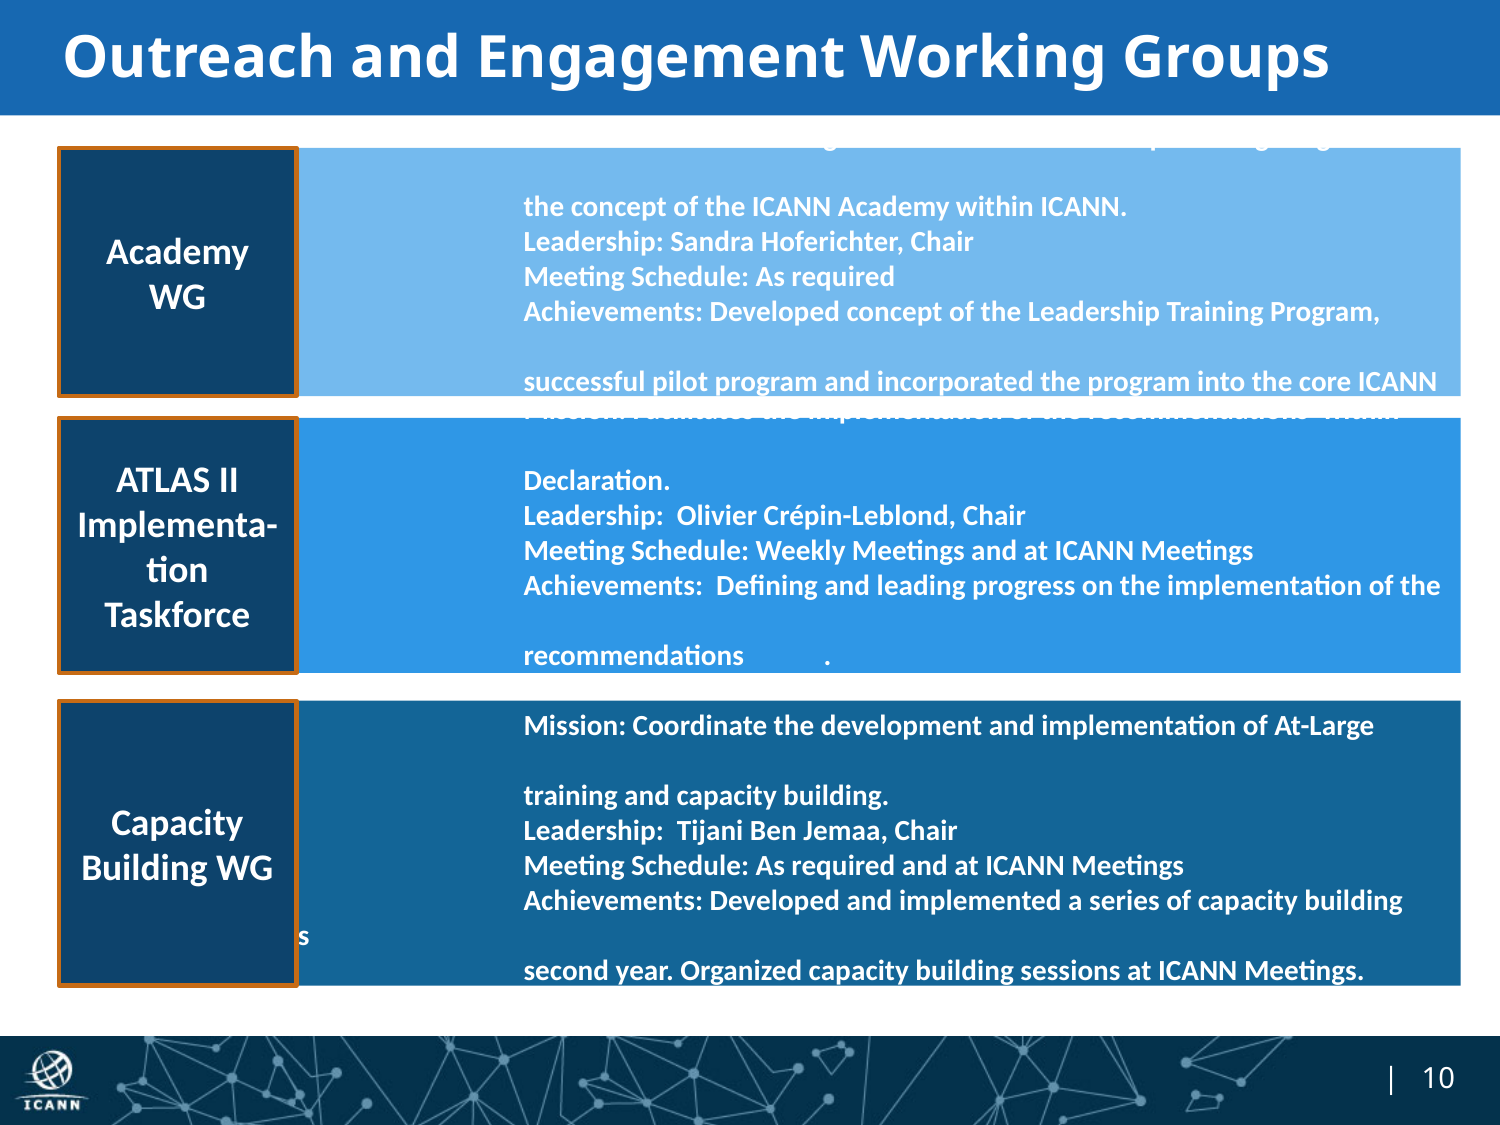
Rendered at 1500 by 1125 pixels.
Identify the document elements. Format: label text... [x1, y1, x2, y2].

text_box ATLAS II Implementa-tion Taskforce [57, 416, 299, 675]
text_box Academy WG [57, 146, 299, 398]
title Outreach and Engagement Working Groups [0, 0, 1500, 116]
text_box Mission: Facilitates the implementation of the recommendations within the ATLAS II Declaration. Leadership: Olivier Crépin-Leblond, Chair Meeting Schedule: Weekly Meetings and at ICANN Meetings Achievements: Defining and leading progress on the implementation of the ATLAS II recommendations . [299, 416, 1463, 675]
text_box Capacity Building WG [57, 699, 299, 988]
text_box Mission: Assists in the organization of the Leadership Training Program and promotes the the concept of the ICANN Academy within ICANN. Leadership: Sandra Hoferichter, Chair Meeting Schedule: As required Achievements: Developed concept of the Leadership Training Program, implemented successful pilot program and incorporated the program into the core ICANN budget. [299, 146, 1463, 398]
picture [0, 1036, 1500, 1125]
text_box Mission: Coordinate the development and implementation of At-Large efforts related to training and capacity building. Leadership: Tijani Ben Jemaa, Chair Meeting Schedule: As required and at ICANN Meetings Achievements: Developed and implemented a series of capacity building webinars now in its second year. Organized capacity building sessions at ICANN Meetings. [299, 699, 1463, 988]
